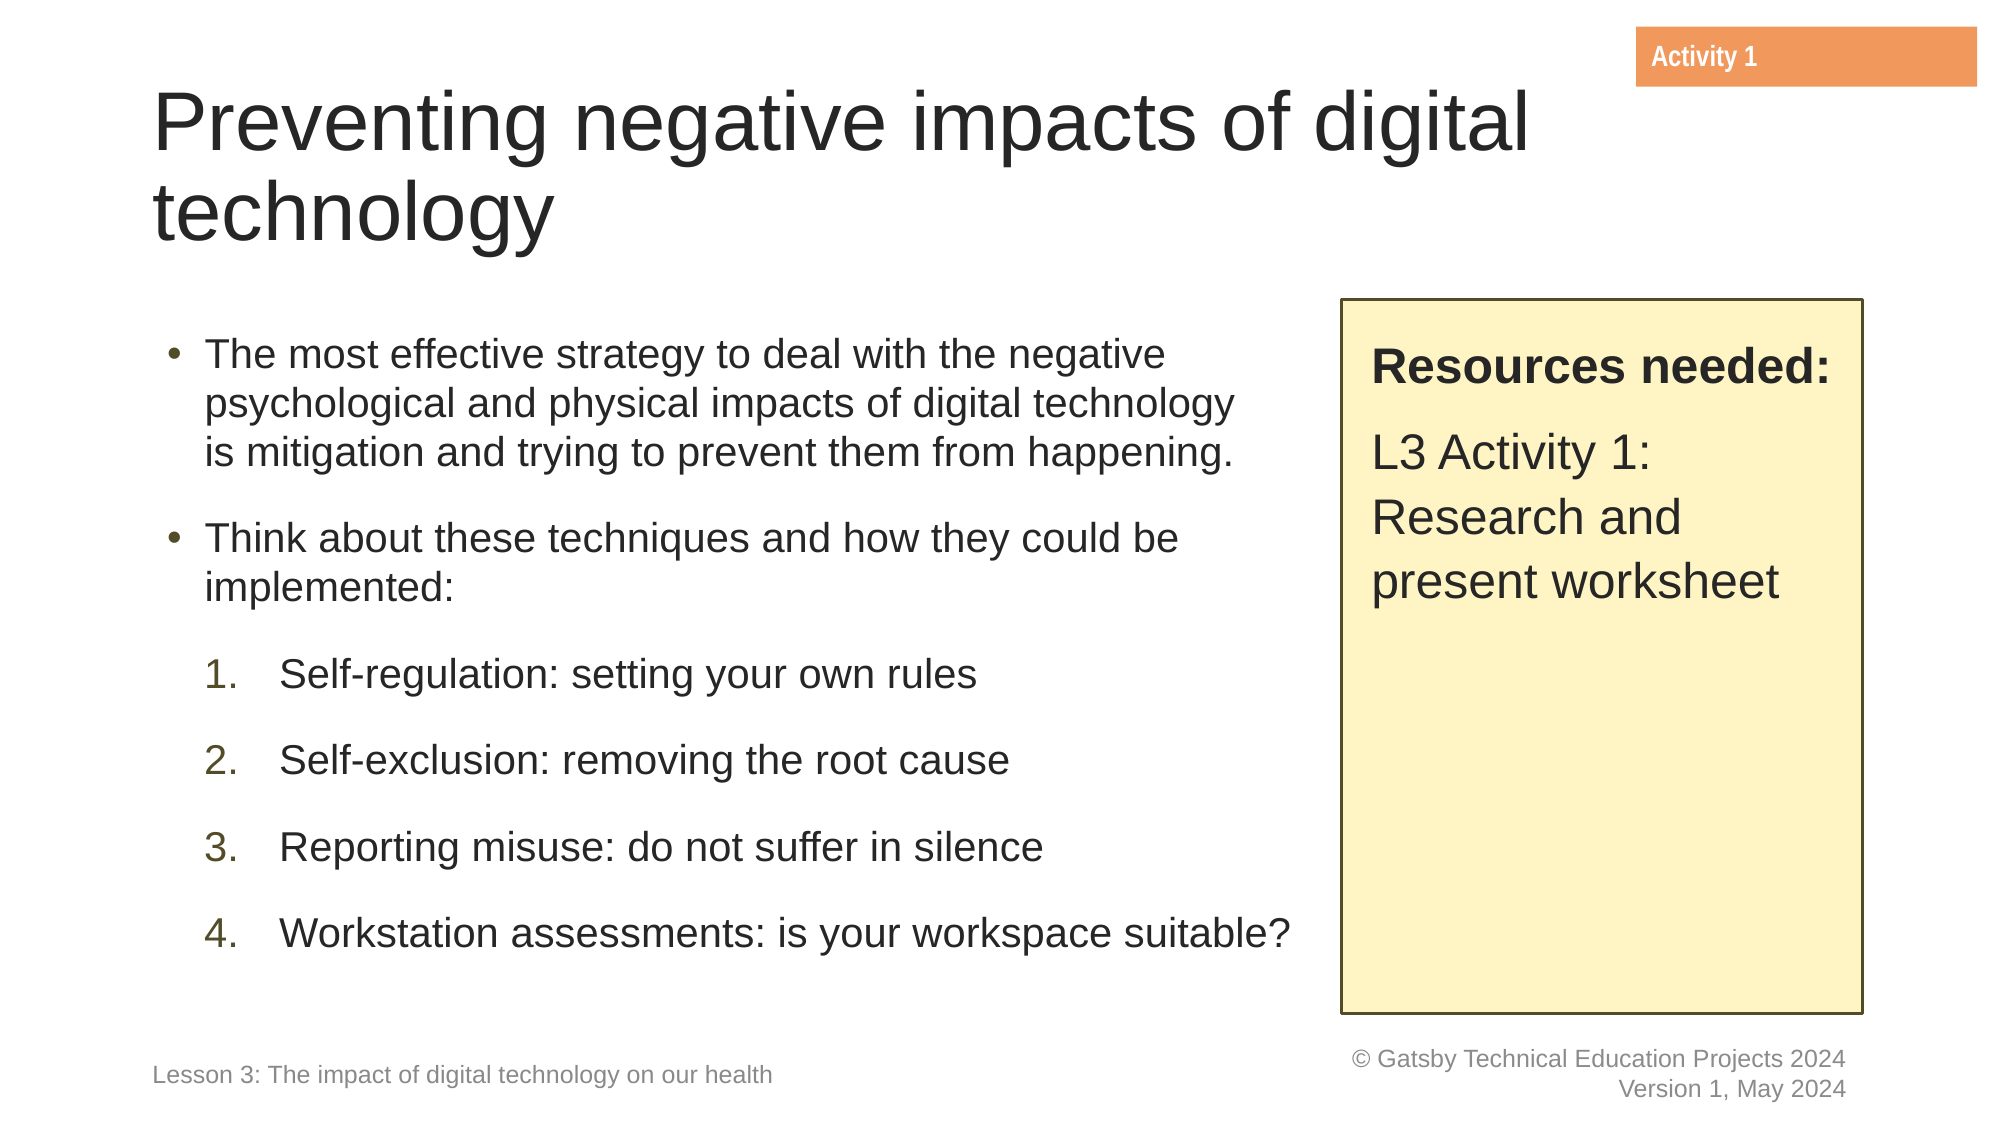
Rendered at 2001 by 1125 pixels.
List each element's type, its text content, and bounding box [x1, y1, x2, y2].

title Preventing negative impacts of digital technology [137, 59, 1863, 278]
list Lesson 3: The impact of digital technology on our health [137, 1042, 1024, 1103]
list Activity 1 [1636, 26, 1978, 87]
list The most effective strategy to deal with the negative psychological and physical impacts of digital technology is mitigation and trying to prevent them from happening. Think about these techniques and how they could be implemented: Self-regulation: setting your own rules Self-exclusion: removing the root cause Reporting misuse: do not suffer in silence Workstation assessments: is your workspace suitable? [137, 299, 1340, 1014]
list Resources needed: L3 Activity 1: Research and present worksheet [1340, 298, 1864, 1015]
